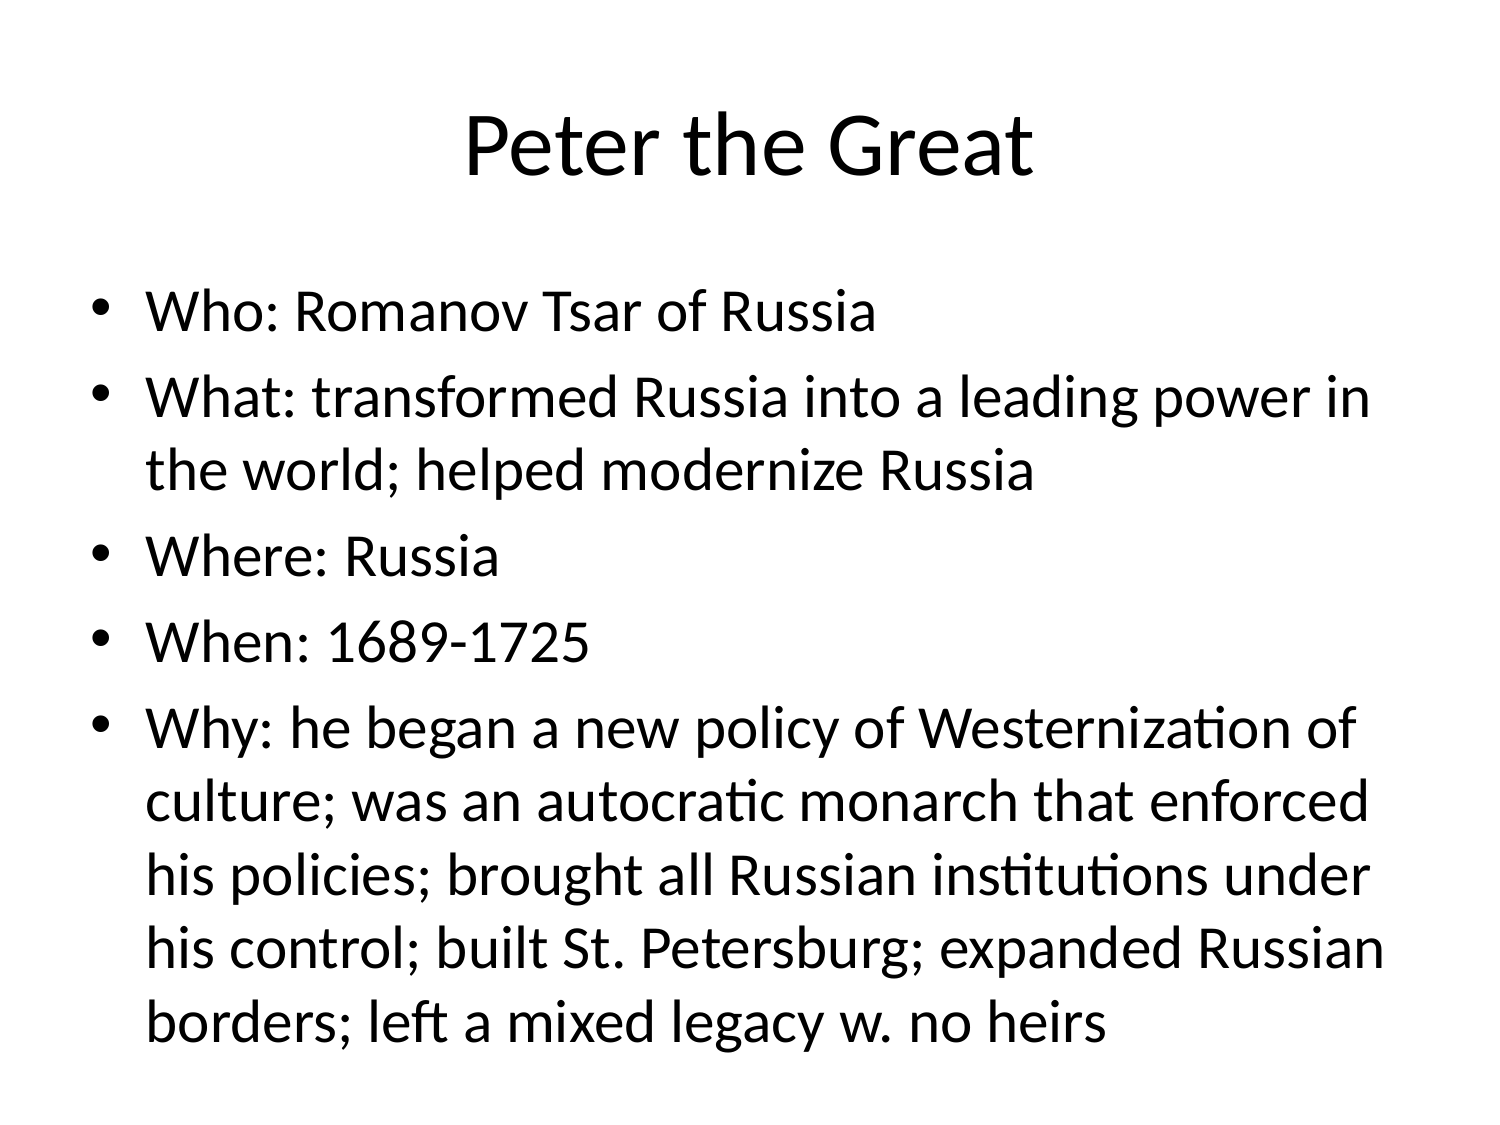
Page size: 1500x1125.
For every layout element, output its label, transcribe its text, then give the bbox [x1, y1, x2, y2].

list Who: Romanov Tsar of Russia What: transformed Russia into a leading power in the world; helped modernize Russia Where: Russia When: 1689-1725 Why: he began a new policy of Westernization of culture; was an autocratic monarch that enforced his policies; brought all Russian institutions under his control; built St. Petersburg; expanded Russian borders; left a mixed legacy w. no heirs [75, 262, 1438, 1075]
title Peter the Great [75, 45, 1425, 233]
